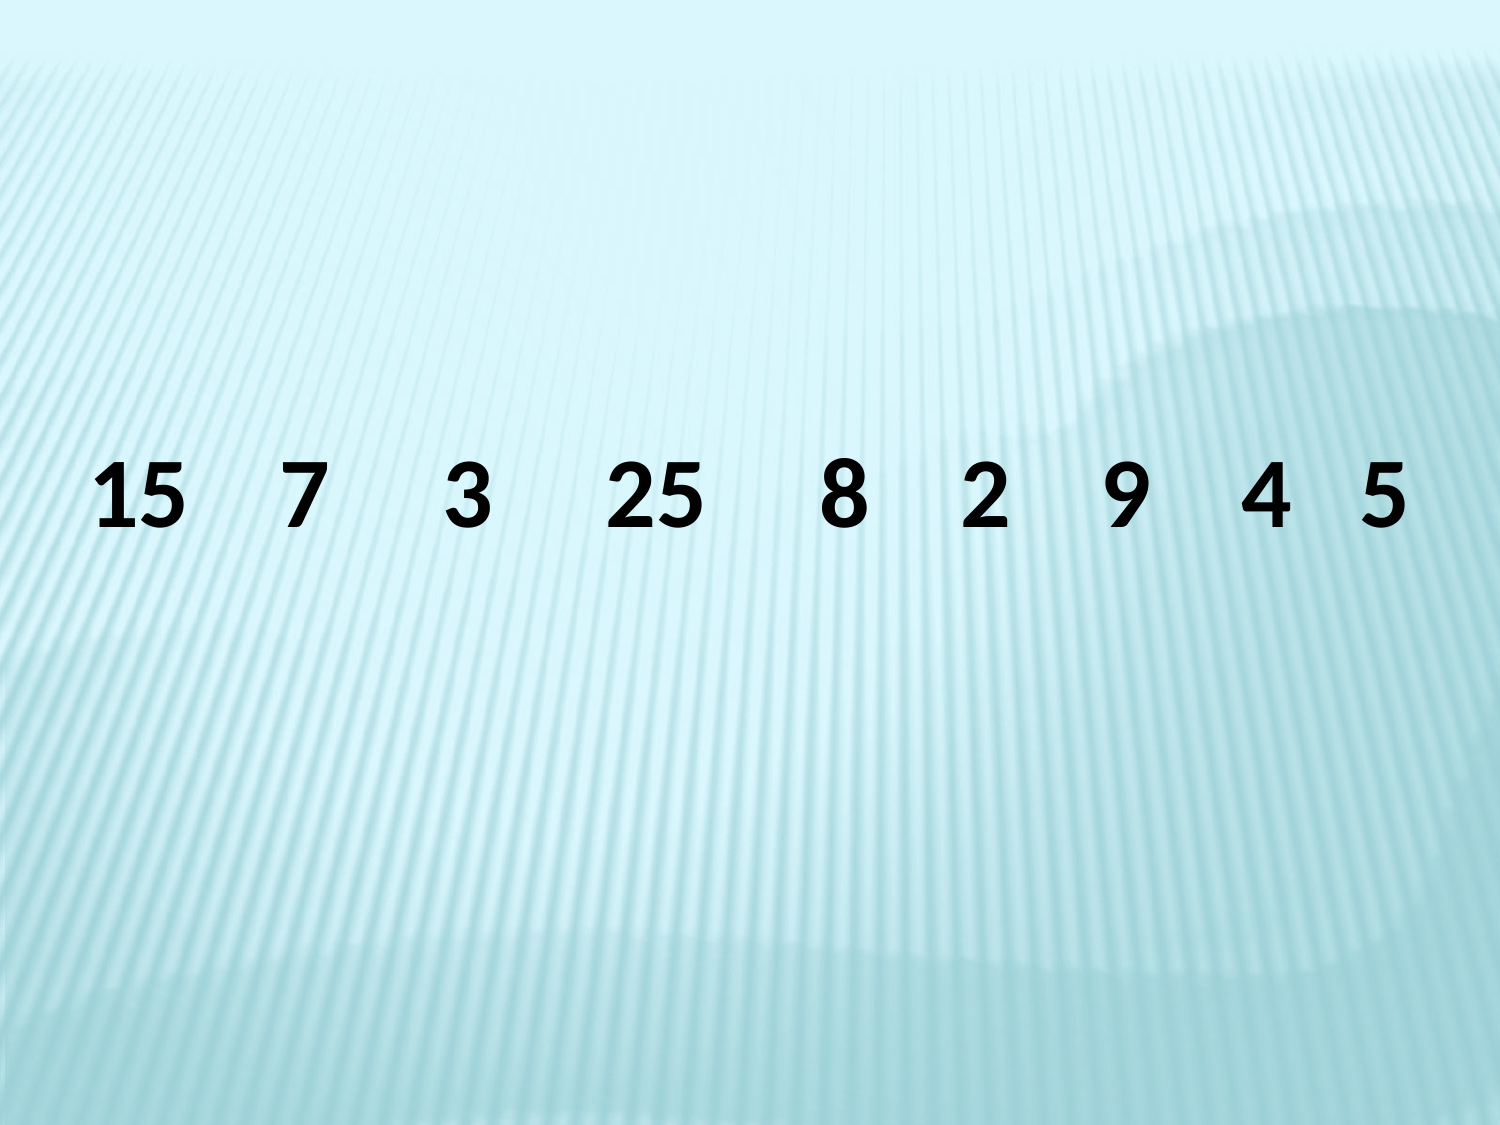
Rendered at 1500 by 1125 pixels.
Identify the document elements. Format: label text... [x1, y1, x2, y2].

text_box 15 7 3 25 8 2 9 4 5 [0, 420, 1500, 556]
